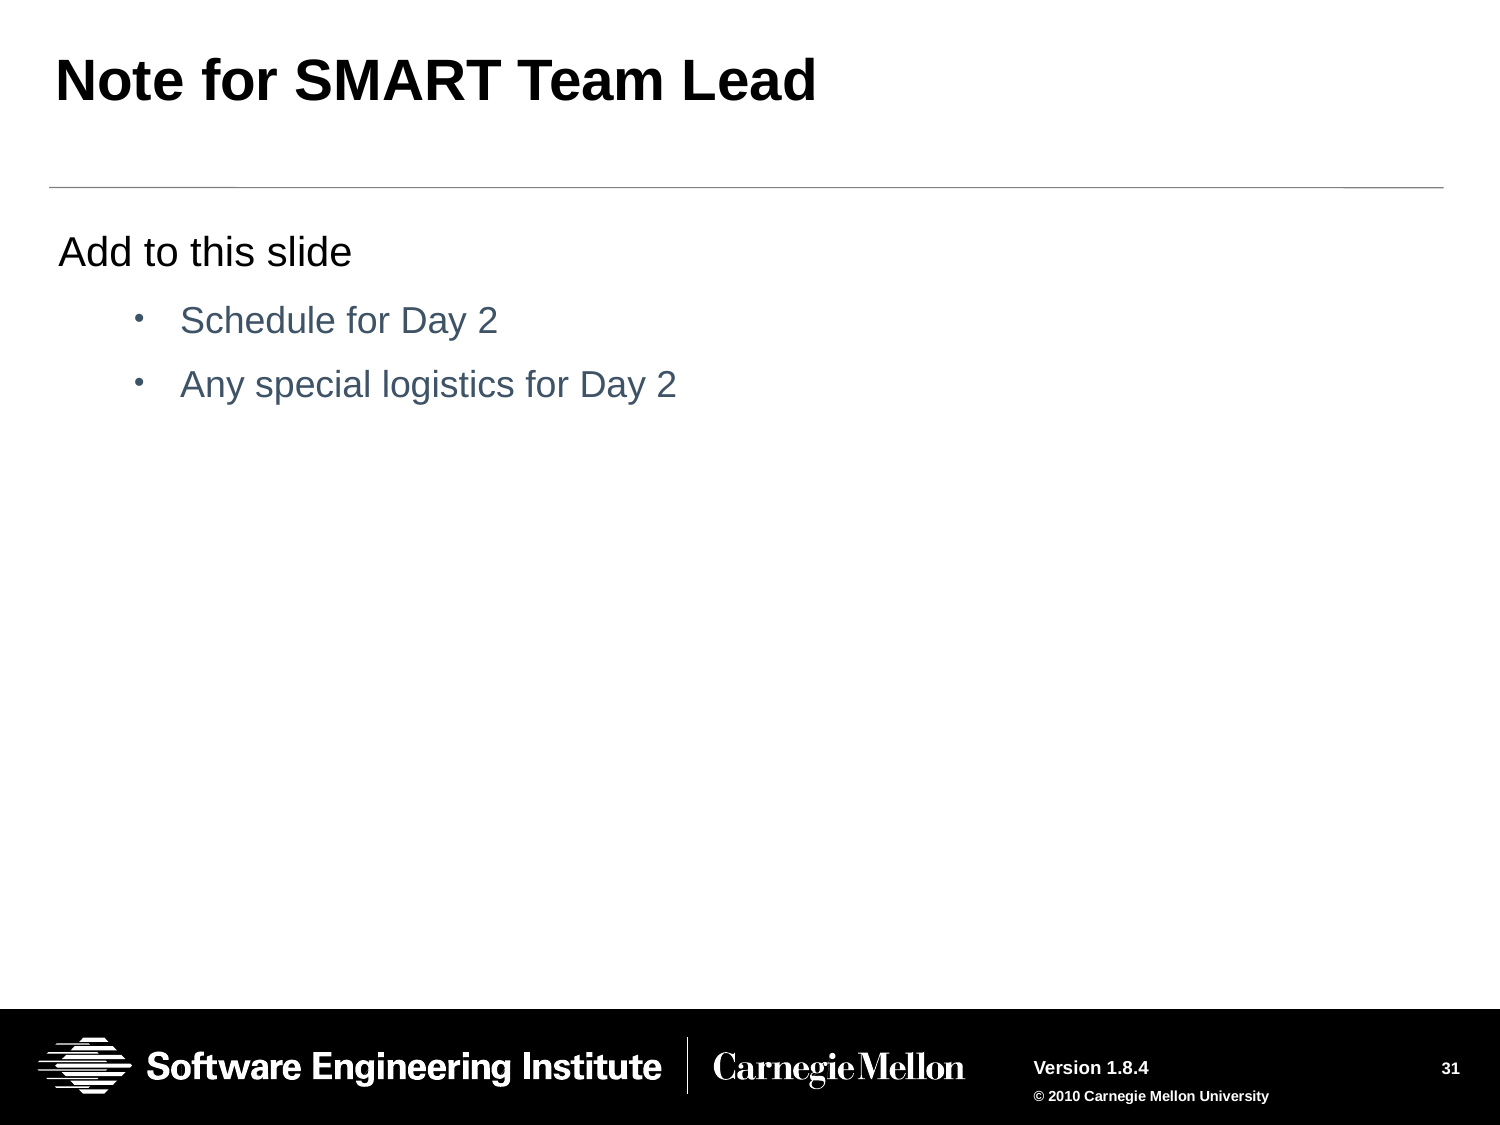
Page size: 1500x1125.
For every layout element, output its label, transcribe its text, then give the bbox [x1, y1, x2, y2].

list Add to this slide Schedule for Day 2 Any special logistics for Day 2 [58, 224, 1438, 953]
title Note for SMART Team Lead [55, 49, 1451, 114]
